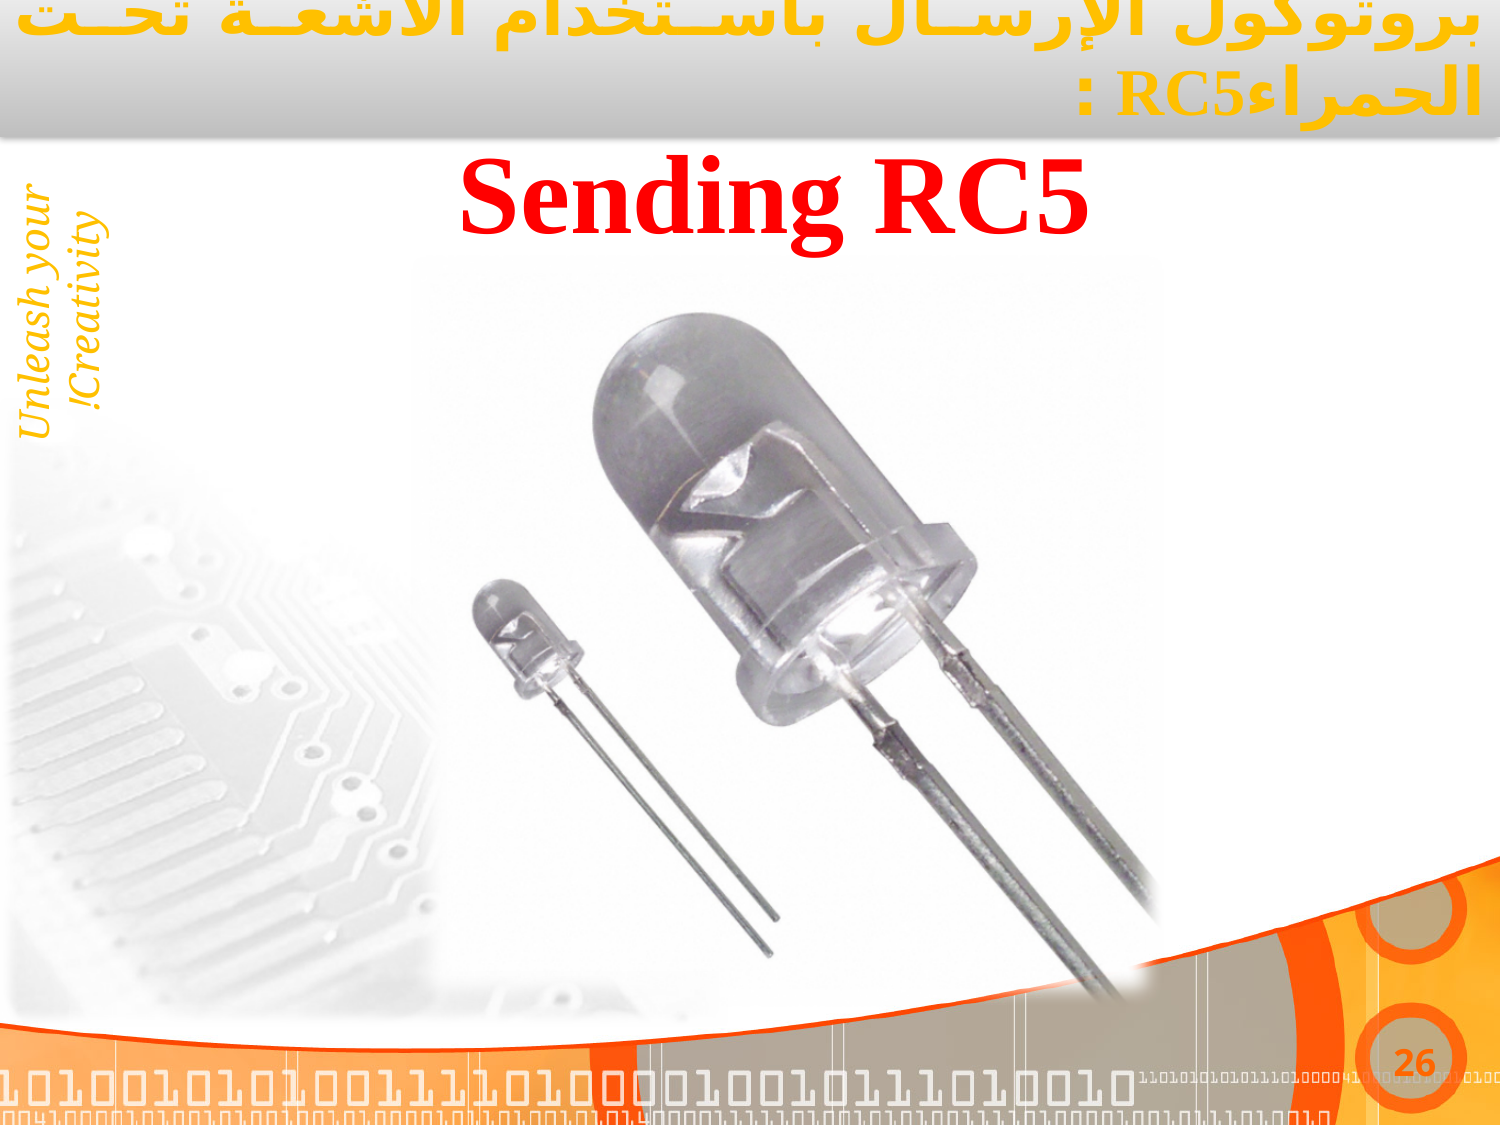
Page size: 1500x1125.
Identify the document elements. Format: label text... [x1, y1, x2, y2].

text_box Unleash your Creativity! [0, 125, 59, 396]
slide_number 26 [1358, 1031, 1471, 1091]
picture [0, 137, 1500, 1125]
text_box بروتوكول الإرسال باستخدام الأشعة تحت الحمراءRC5 : [0, 1, 1500, 137]
text_box Sending RC5 [83, 113, 1467, 264]
